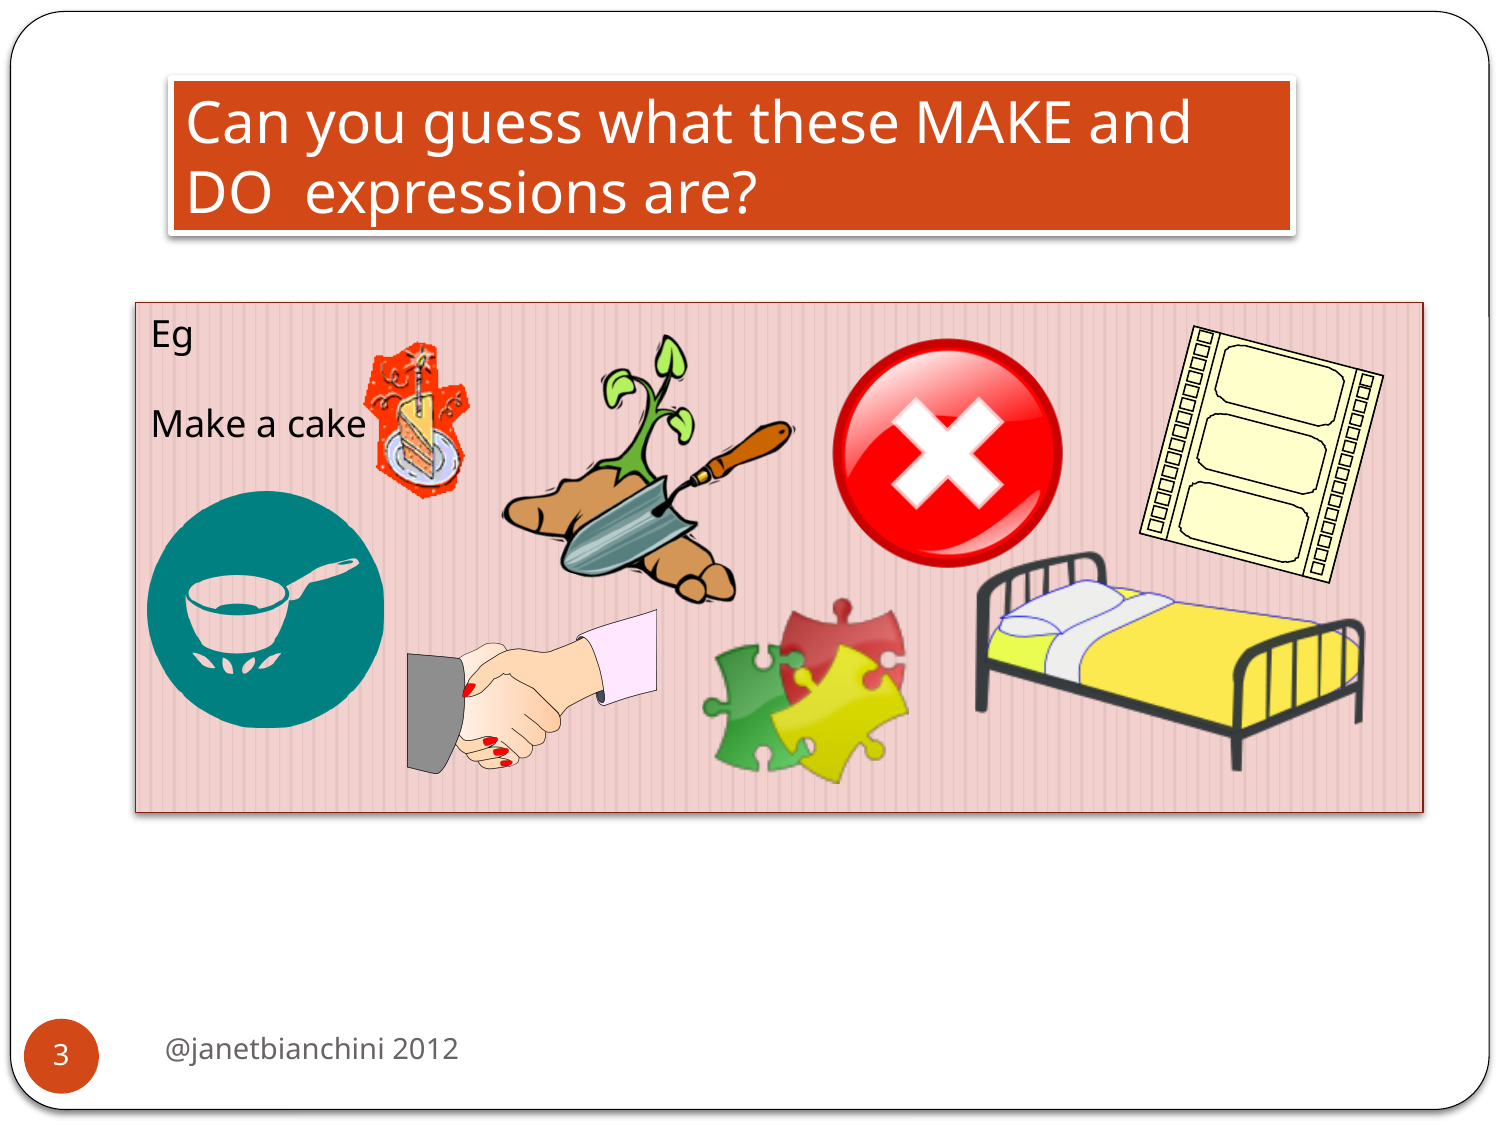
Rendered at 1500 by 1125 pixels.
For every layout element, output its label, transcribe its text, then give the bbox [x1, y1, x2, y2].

text_box [1139, 326, 1384, 548]
picture [147, 337, 472, 729]
text_box Eg Make a cake [135, 302, 1424, 813]
text_box Can you guess what these MAKE and DO expressions are? [168, 75, 1296, 236]
picture [820, 326, 1366, 773]
footer @janetbianchini 2012 [150, 1012, 800, 1088]
slide_number 3 [23, 1018, 99, 1094]
picture [491, 303, 910, 784]
picture [407, 609, 657, 775]
